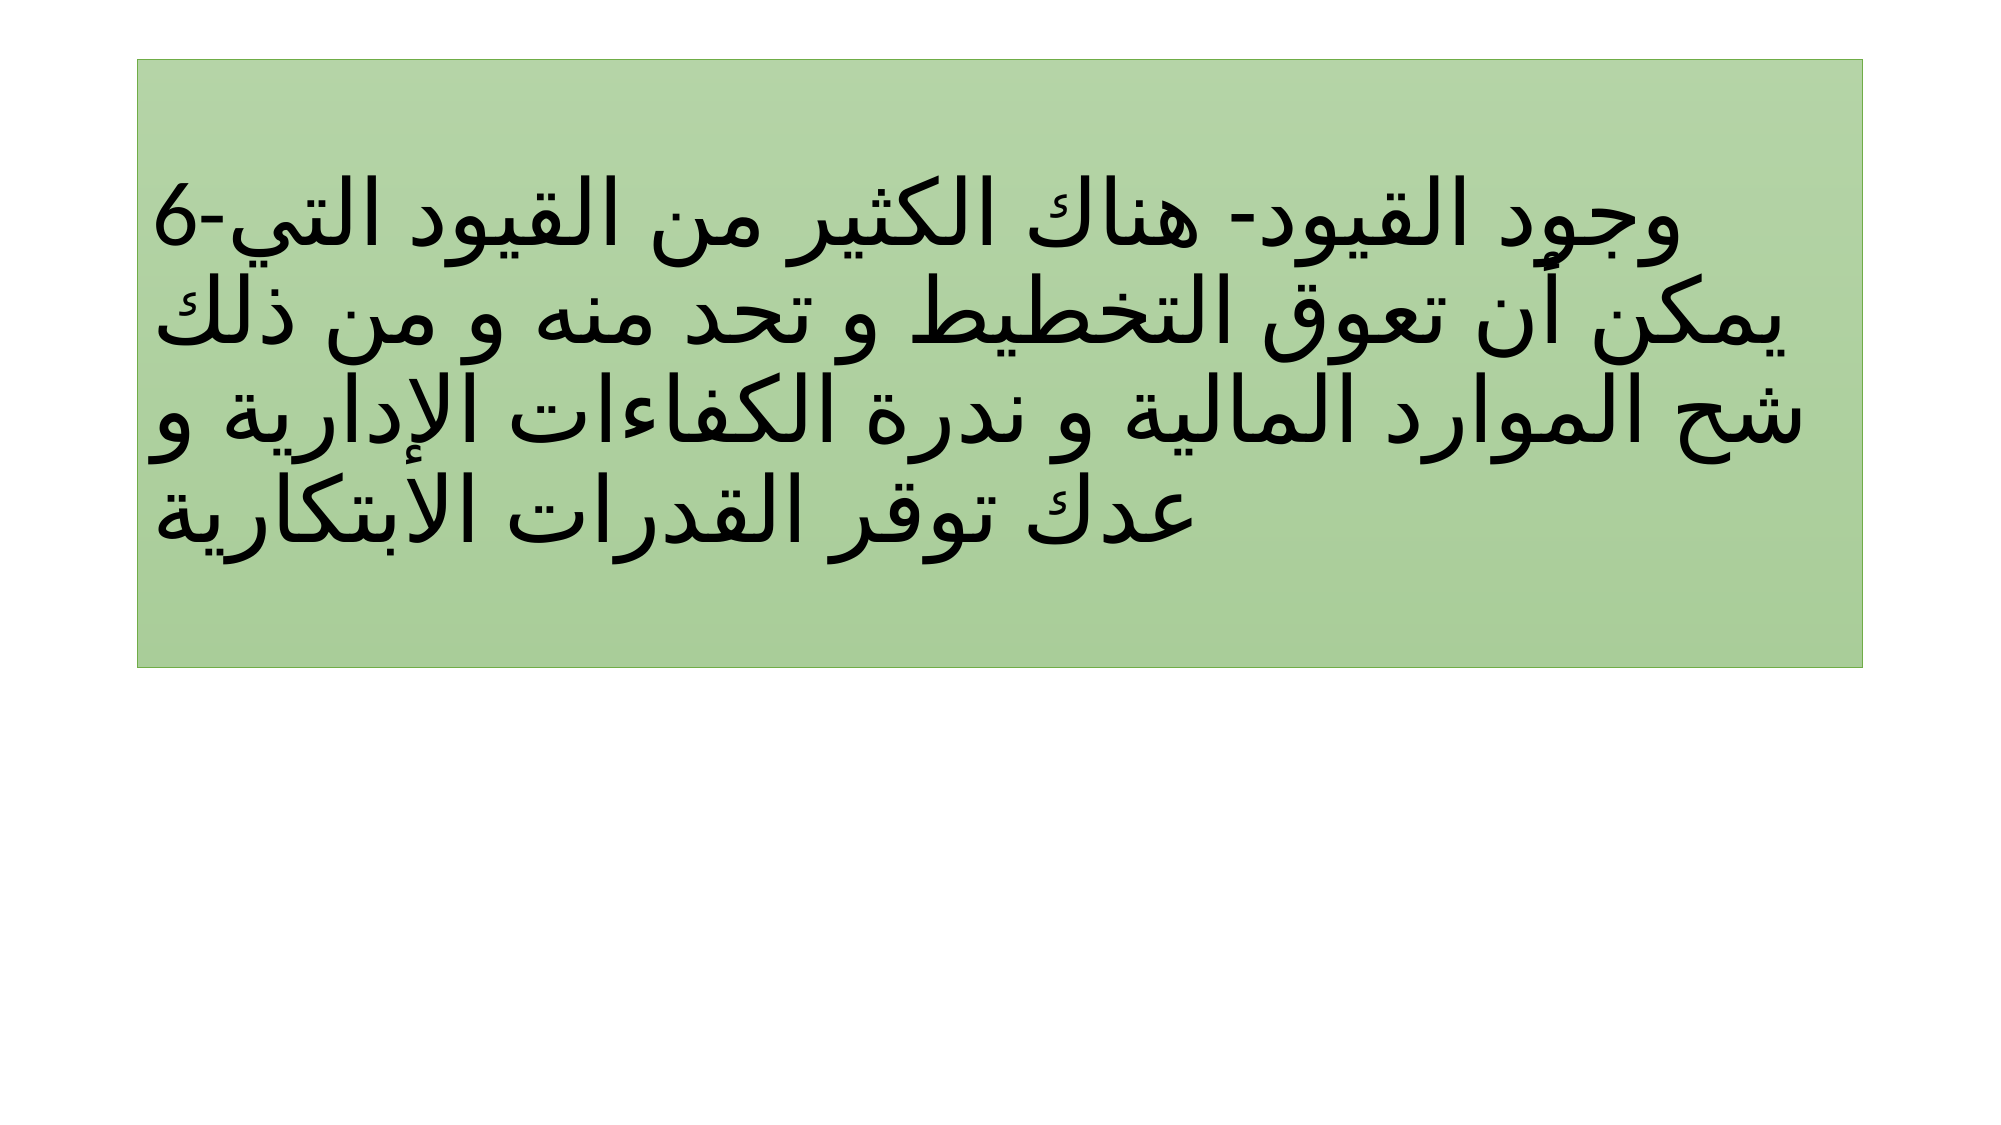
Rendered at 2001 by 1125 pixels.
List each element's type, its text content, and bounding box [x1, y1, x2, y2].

title 6-وجود القيود- هناك الكثير من القيود التي يمكن أن تعوق التخطيط و تحد منه و من ذلك شح الموارد المالية و ندرة الكفاءات الإدارية و عدك توقر القدرات الابتكارية [137, 59, 1863, 668]
